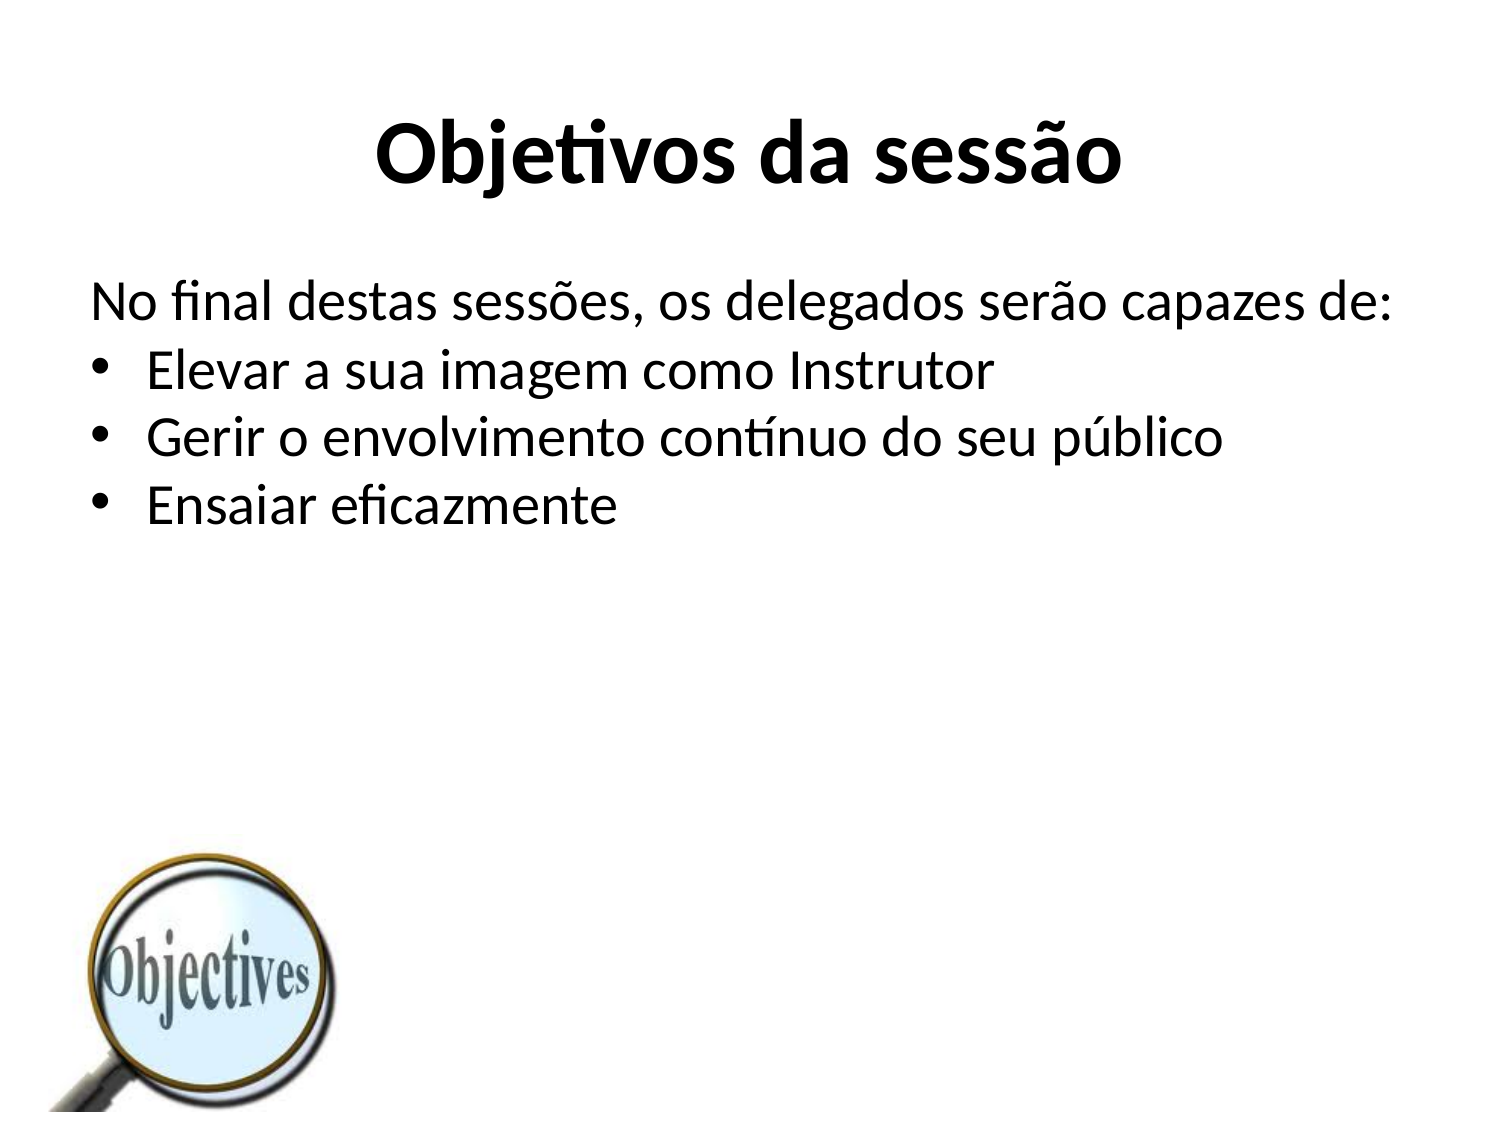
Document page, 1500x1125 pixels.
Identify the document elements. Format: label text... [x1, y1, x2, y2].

title Objetivos da sessão [74, 61, 1426, 233]
picture [0, 833, 417, 1112]
list No final destas sessões, os delegados serão capazes de: Elevar a sua imagem como Instrutor Gerir o envolvimento contínuo do seu público Ensaiar eficazmente [74, 262, 1426, 859]
